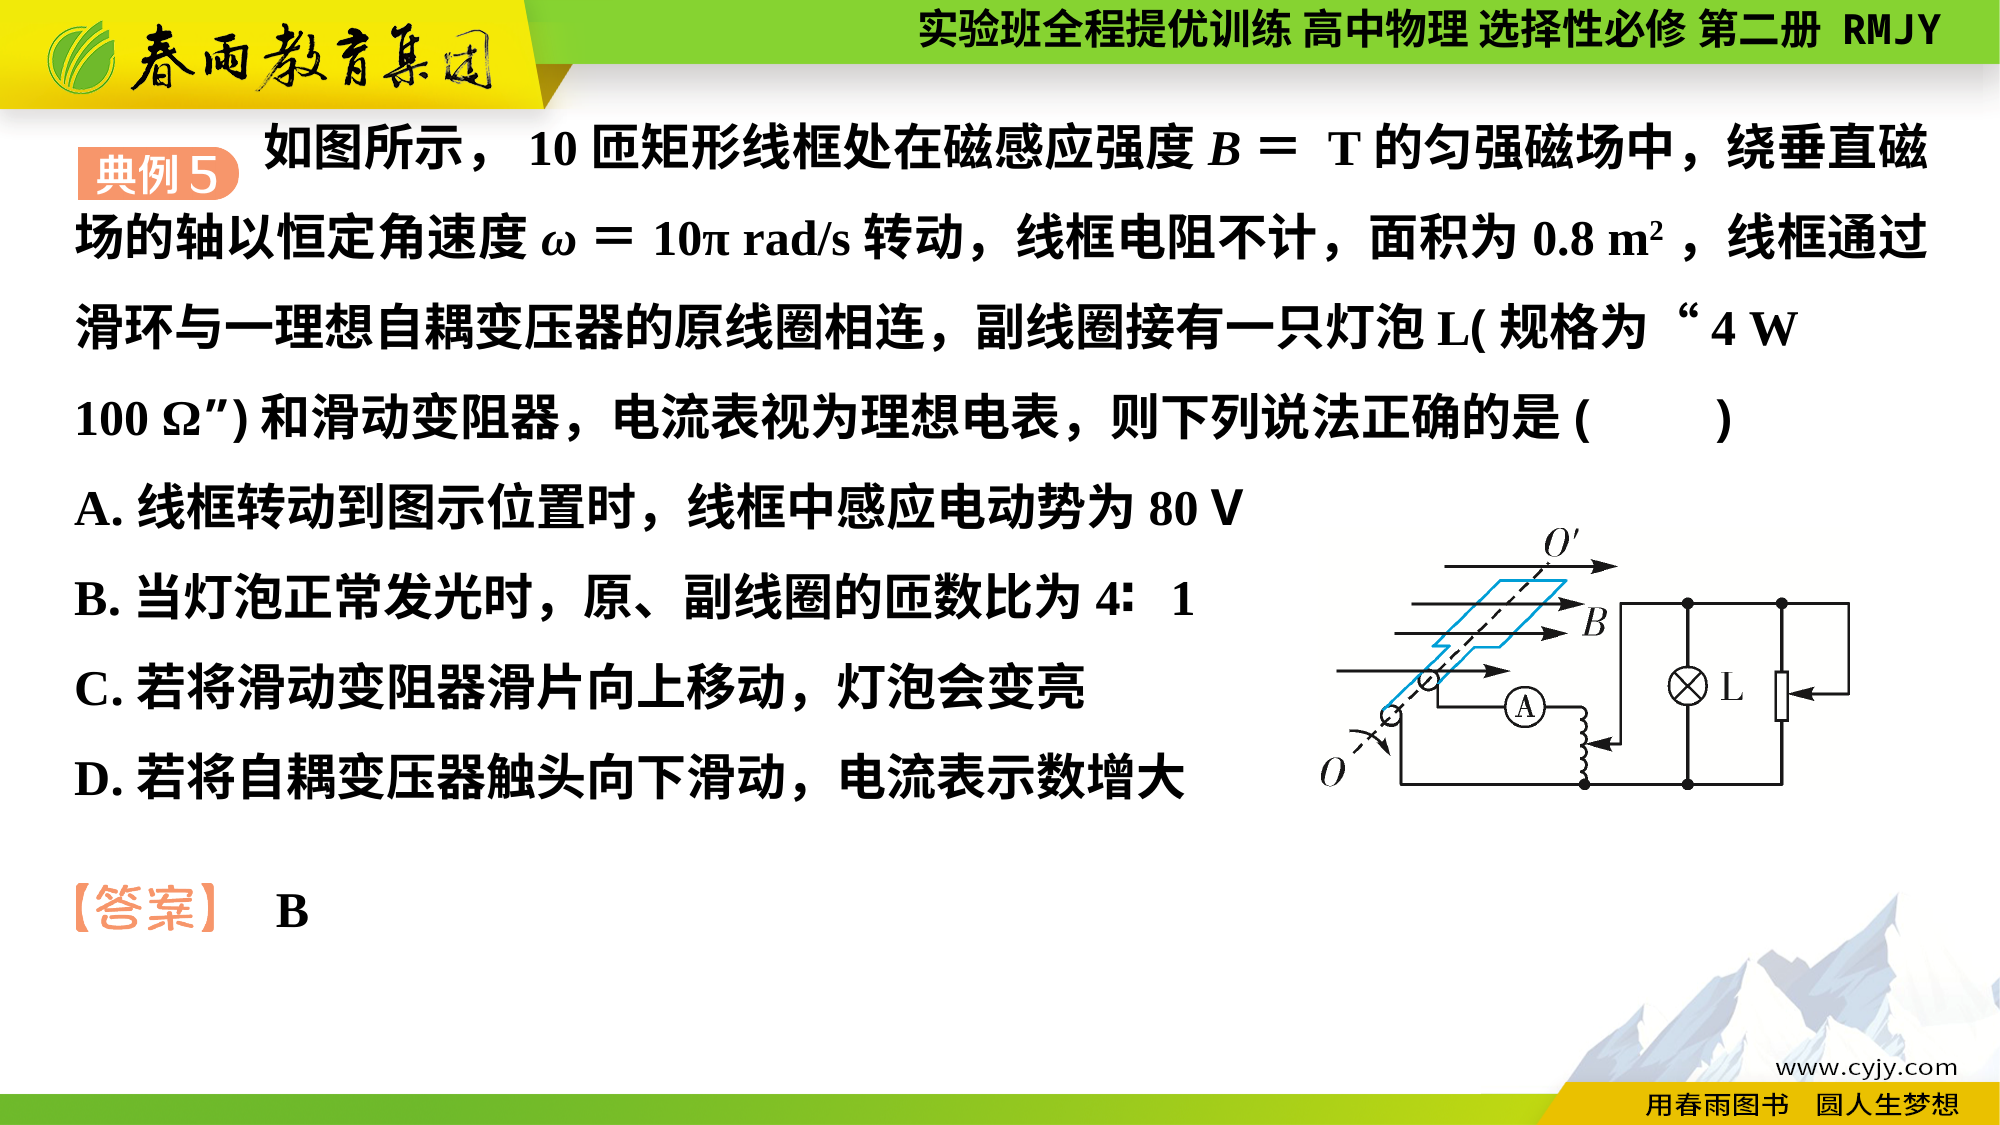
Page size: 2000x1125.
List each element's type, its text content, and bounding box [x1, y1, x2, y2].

picture [0, 0, 2000, 1125]
text_box B [261, 869, 324, 945]
